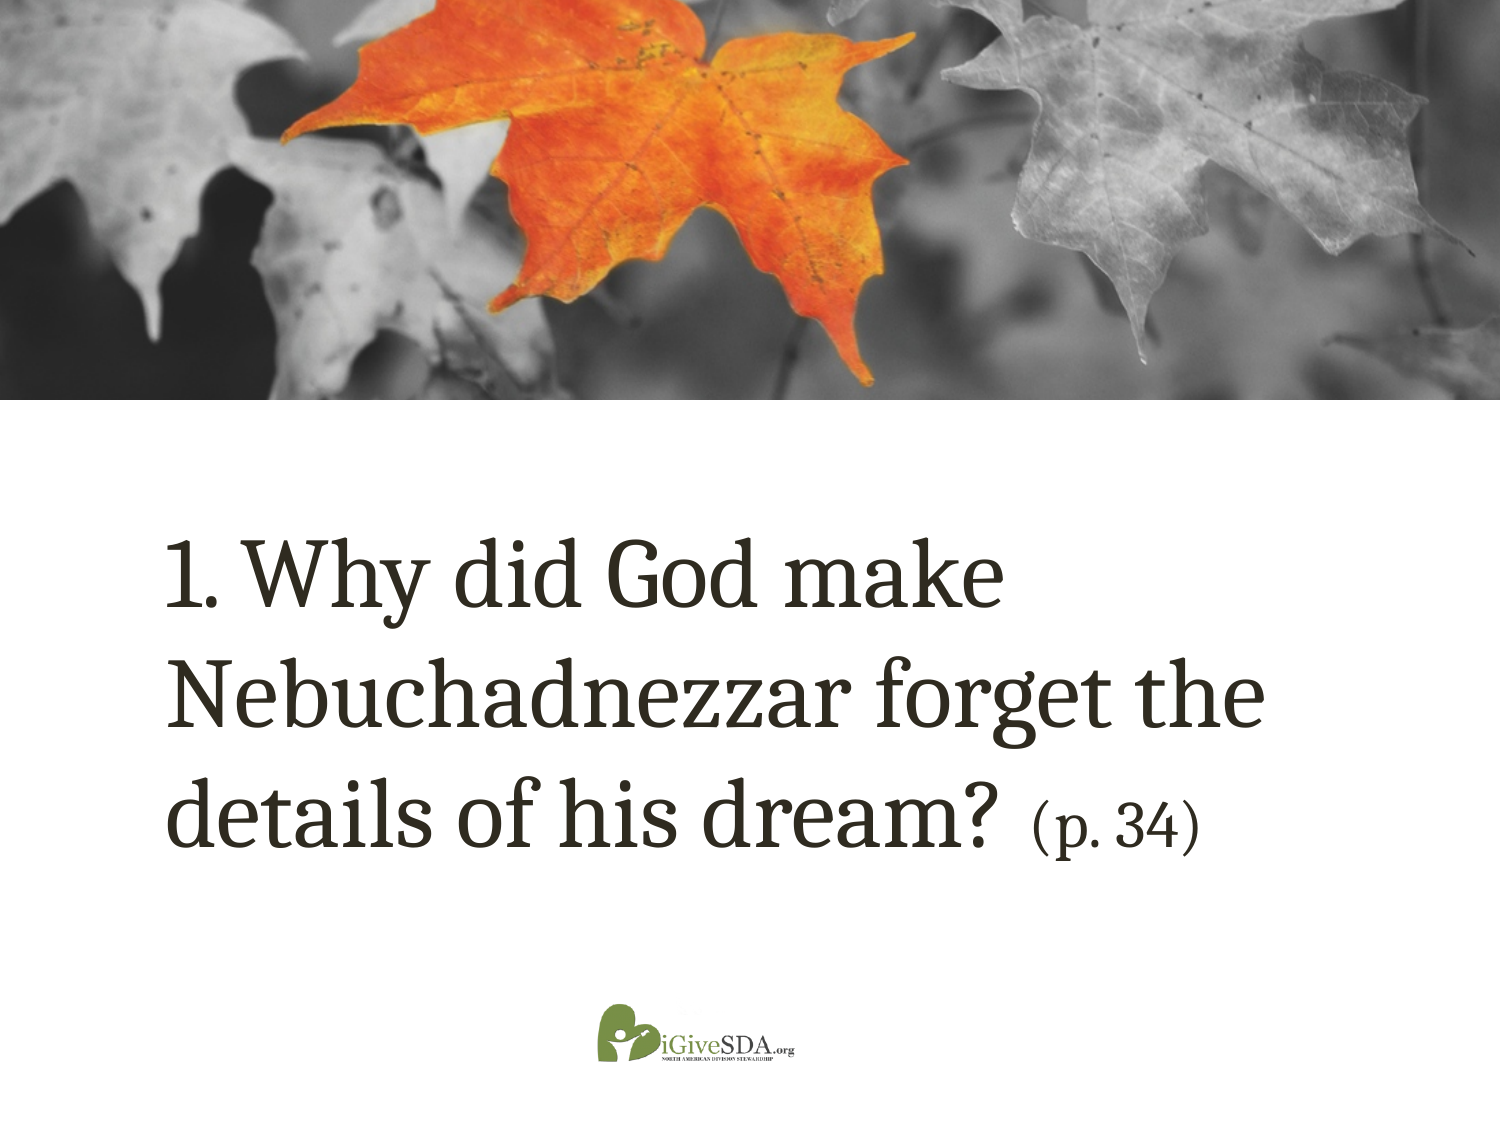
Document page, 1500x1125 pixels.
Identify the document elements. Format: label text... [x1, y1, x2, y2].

picture [0, 0, 1500, 400]
title 1. Why did God make Nebuchadnezzar forget the details of his dream? (p. 34) [150, 462, 1413, 913]
picture [580, 989, 804, 1077]
